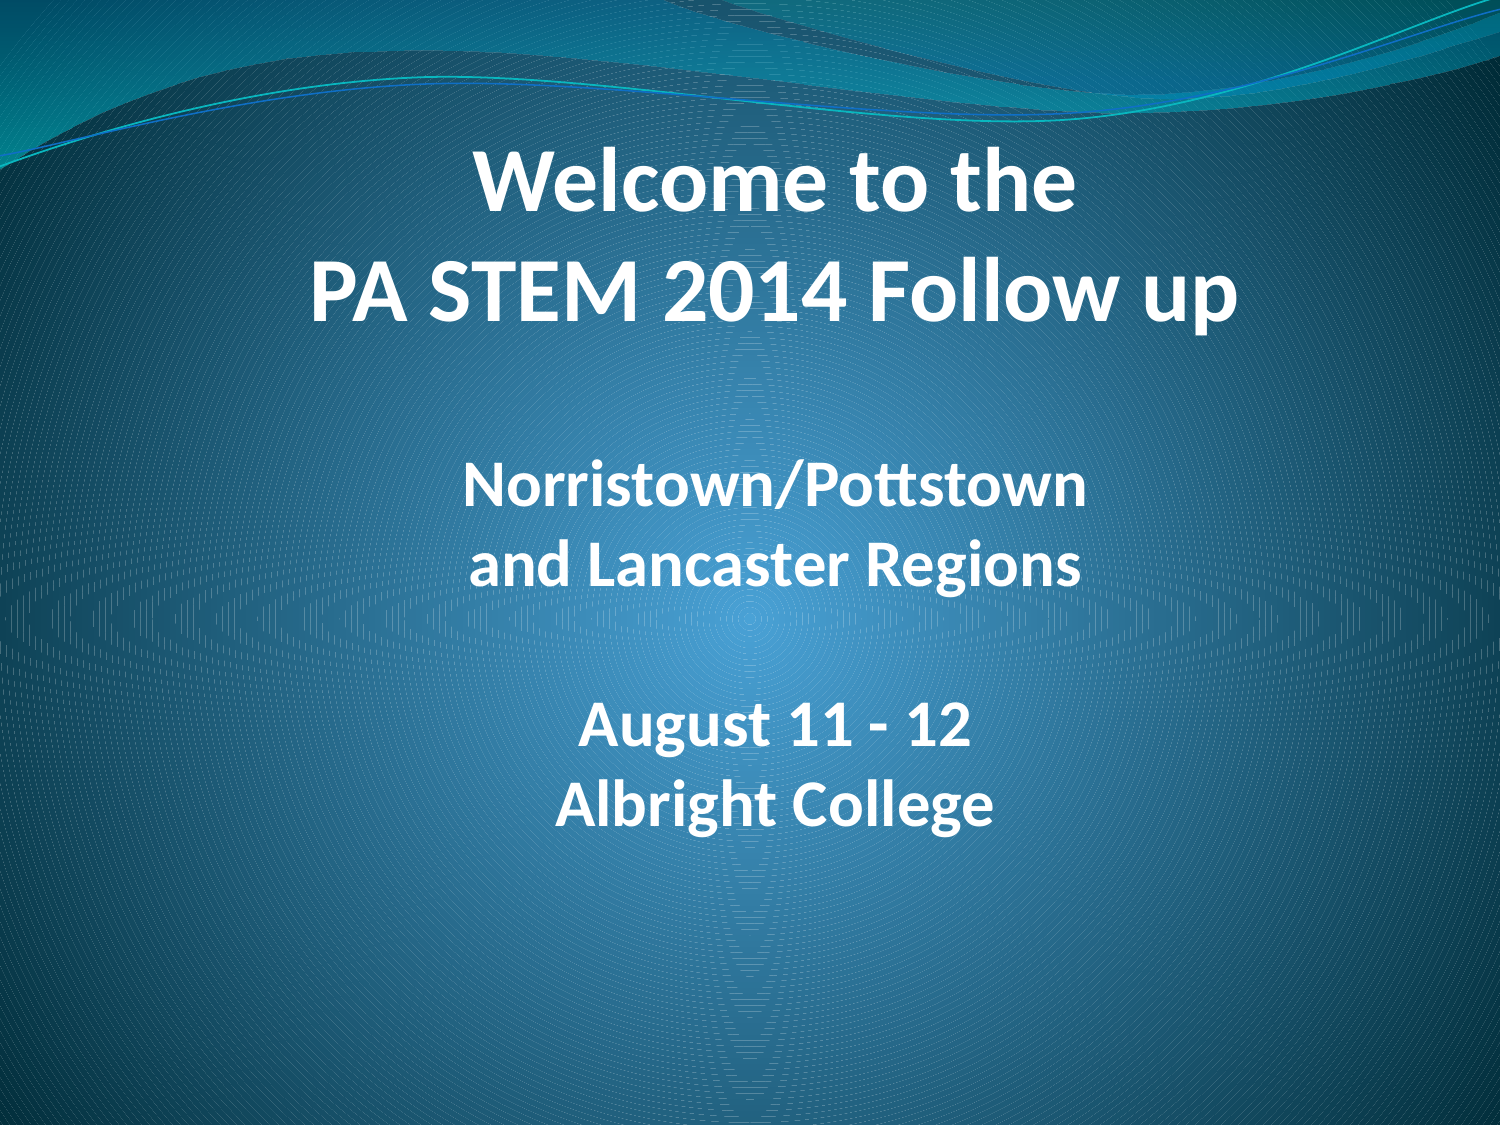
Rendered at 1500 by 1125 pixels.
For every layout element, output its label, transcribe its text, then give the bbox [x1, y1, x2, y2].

text_box Welcome to the PA STEM 2014 Follow up Norristown/Pottstown and Lancaster Regions August 11 - 12 Albright College [295, 112, 1256, 847]
